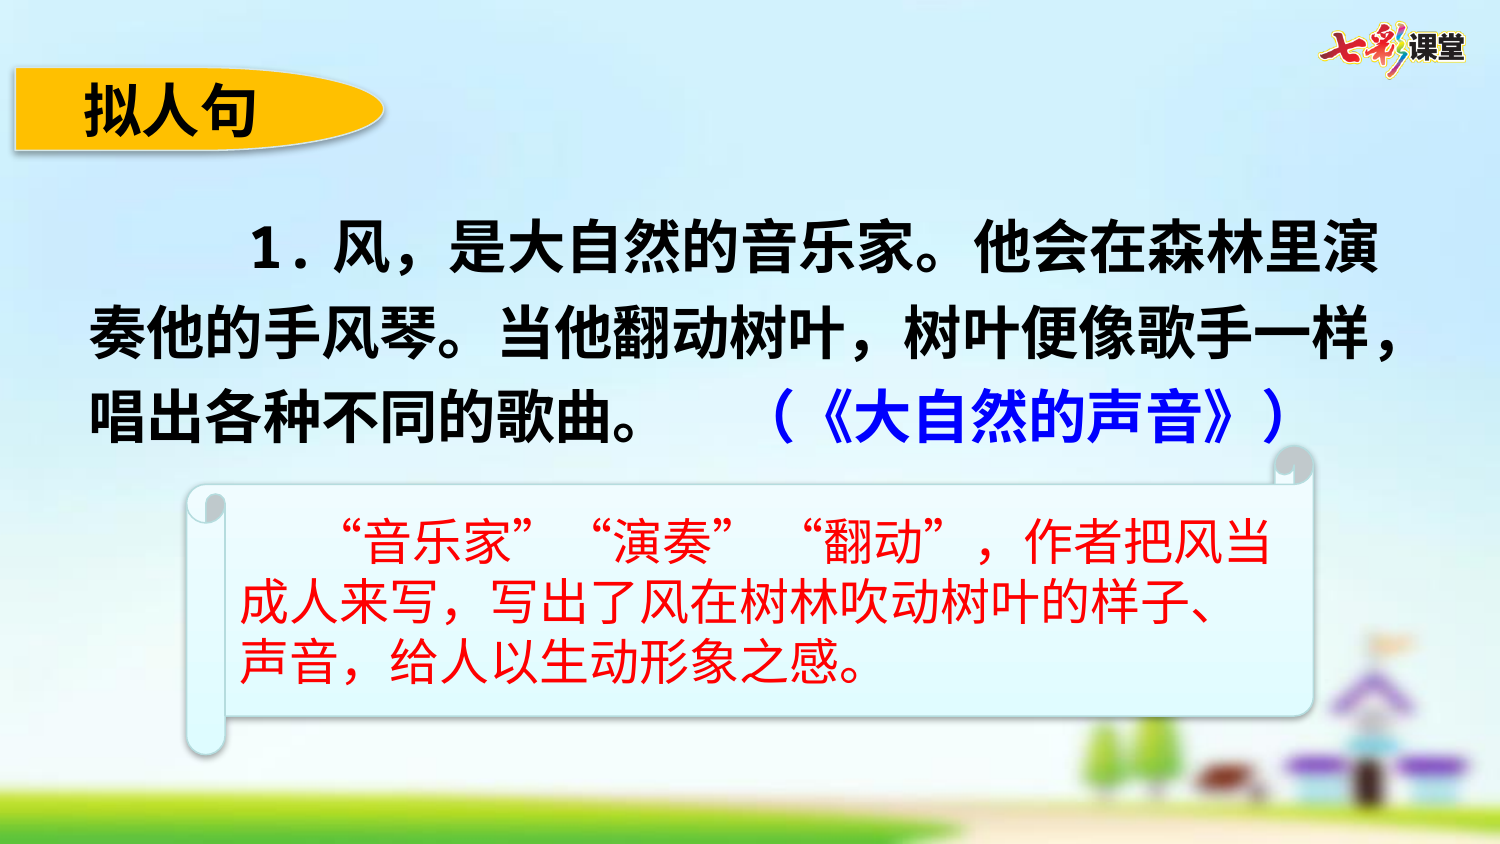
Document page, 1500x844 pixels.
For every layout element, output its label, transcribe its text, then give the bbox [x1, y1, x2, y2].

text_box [0, 67, 385, 152]
text_box “音乐家”“演奏” “翻动”，作者把风当成人来写，写出了风在树林吹动树叶的样子、声音，给人以生动形象之感。 [185, 444, 1315, 756]
text_box 1.风，是大自然的音乐家。他会在森林里演奏他的手风琴。当他翻动树叶，树叶便像歌手一样，唱出各种不同的歌曲。 （《大自然的声音》） [73, 178, 1427, 458]
picture [0, 0, 1500, 844]
